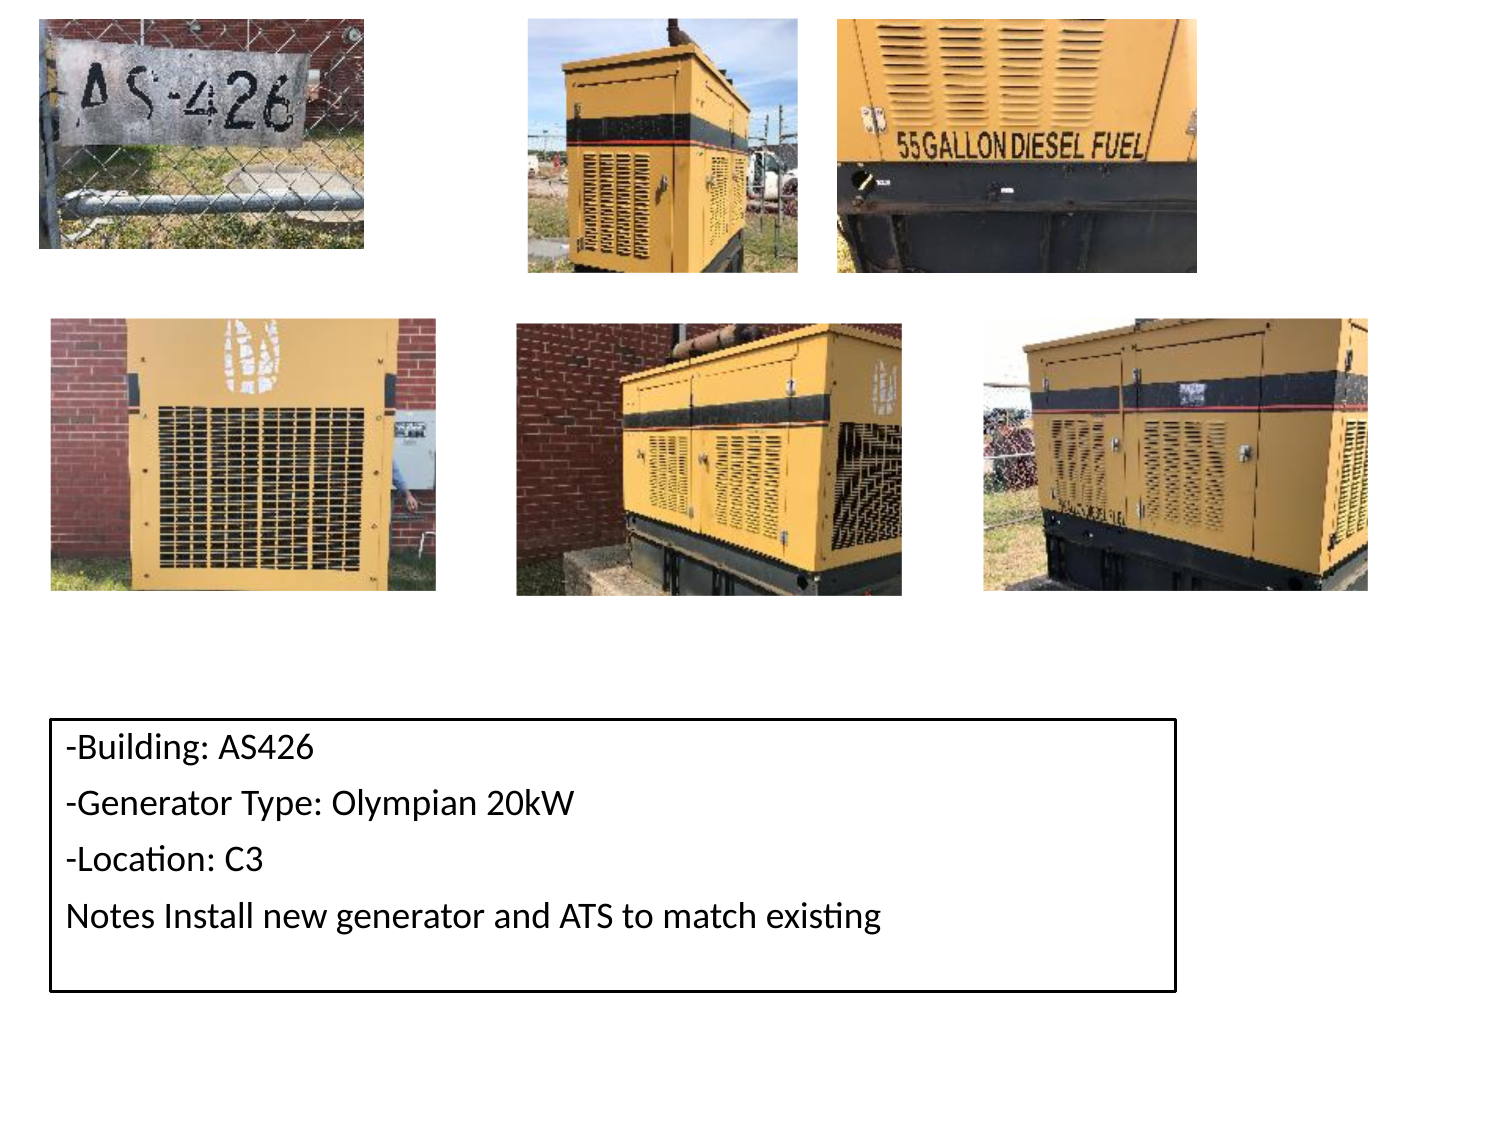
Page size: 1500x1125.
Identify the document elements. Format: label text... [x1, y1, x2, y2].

text_box -Building: AS426 -Generator Type: Olympian 20kW -Location: C3 Notes Install new generator and ATS to match existing [50, 719, 1176, 992]
picture [517, 10, 1367, 652]
picture [39, 19, 364, 249]
picture [51, 262, 435, 647]
